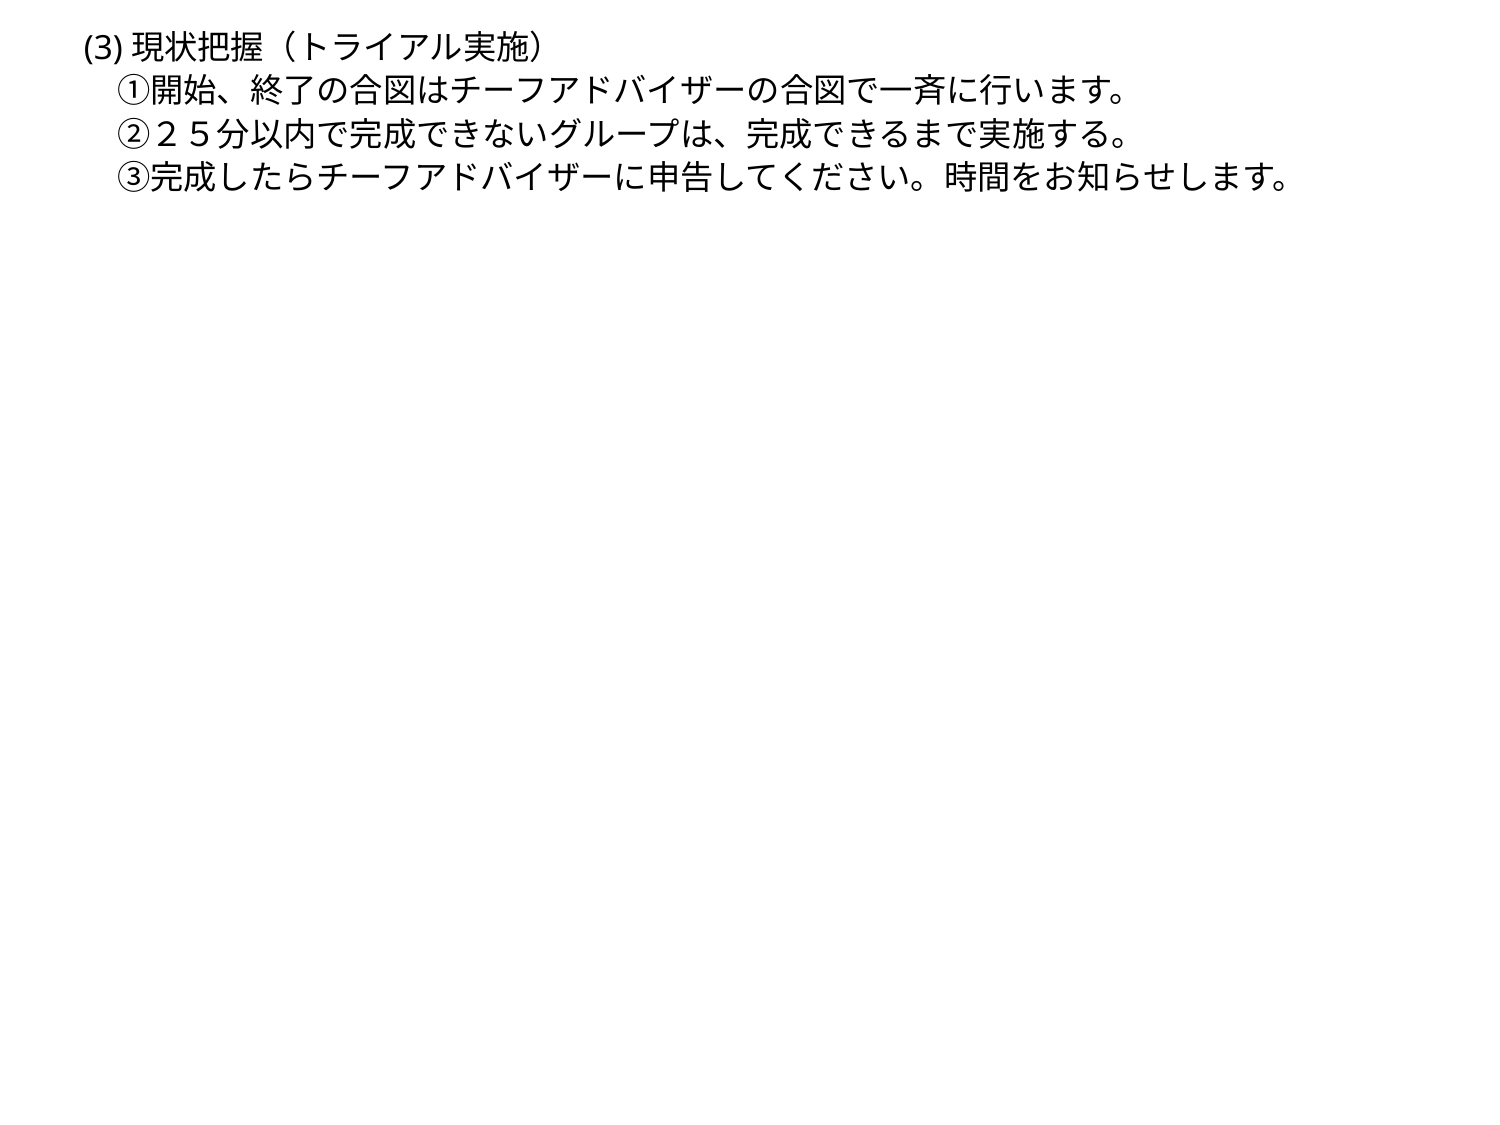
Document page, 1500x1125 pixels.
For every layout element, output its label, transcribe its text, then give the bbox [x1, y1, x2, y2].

text_box (3)現状把握（トライアル実施） ①開始、終了の合図はチーフアドバイザーの合図で一斉に行います。 ②２５分以内で完成できないグループは、完成できるまで実施する。 ③完成したらチーフアドバイザーに申告してください。時間をお知らせします。 [69, 18, 1489, 290]
